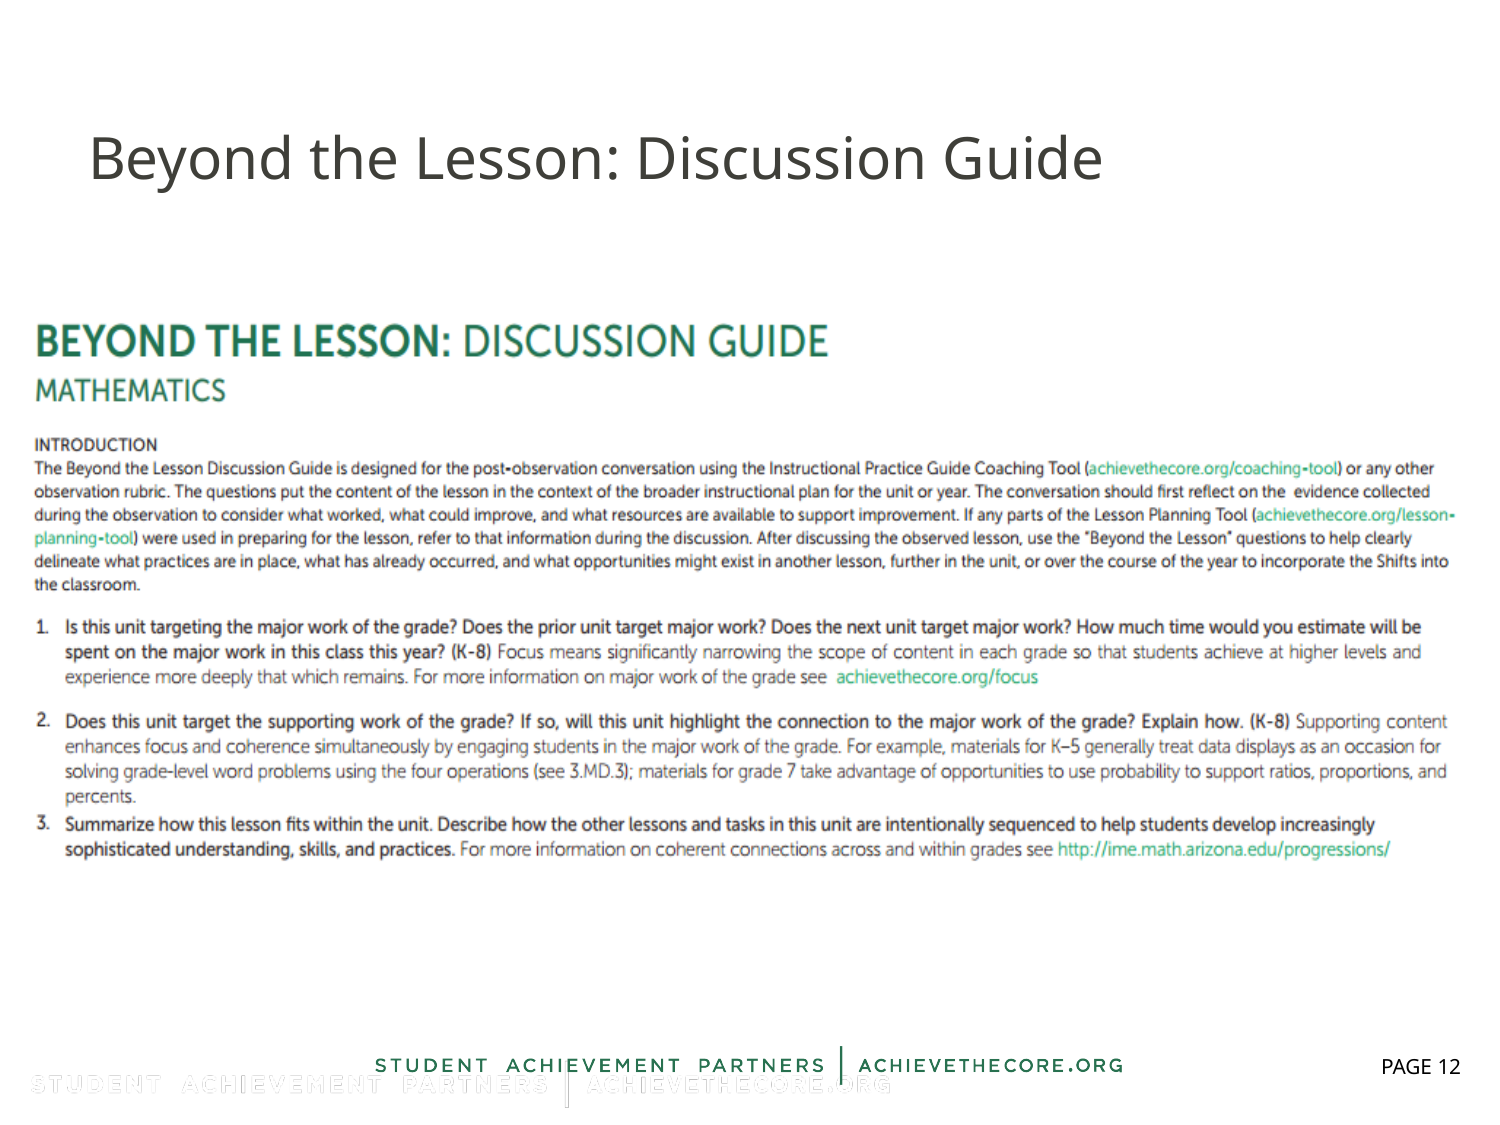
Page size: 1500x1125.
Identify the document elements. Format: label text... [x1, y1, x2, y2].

title Beyond the Lesson: Discussion Guide [73, 76, 1189, 235]
picture [22, 302, 1478, 876]
picture [375, 1046, 1122, 1085]
